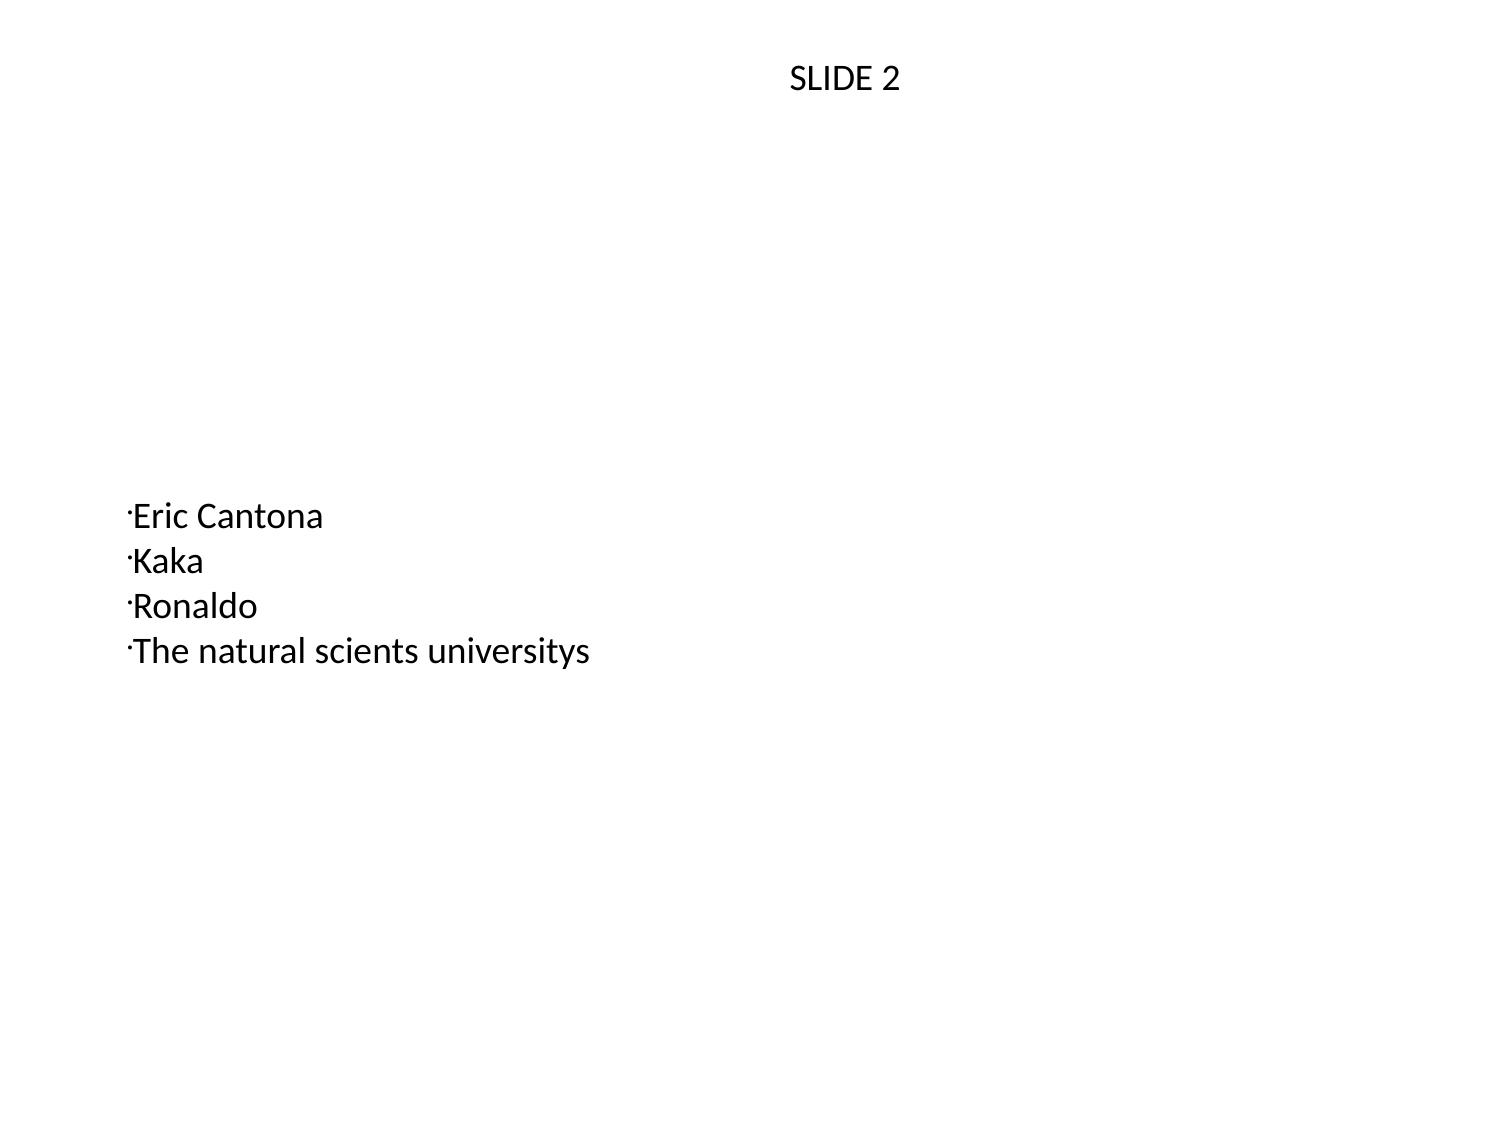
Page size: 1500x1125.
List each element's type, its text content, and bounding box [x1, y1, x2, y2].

text_box Eric Cantona Kaka Ronaldo The natural scients universitys [112, 187, 1387, 975]
text_box SLIDE 2 [212, 13, 1487, 137]
